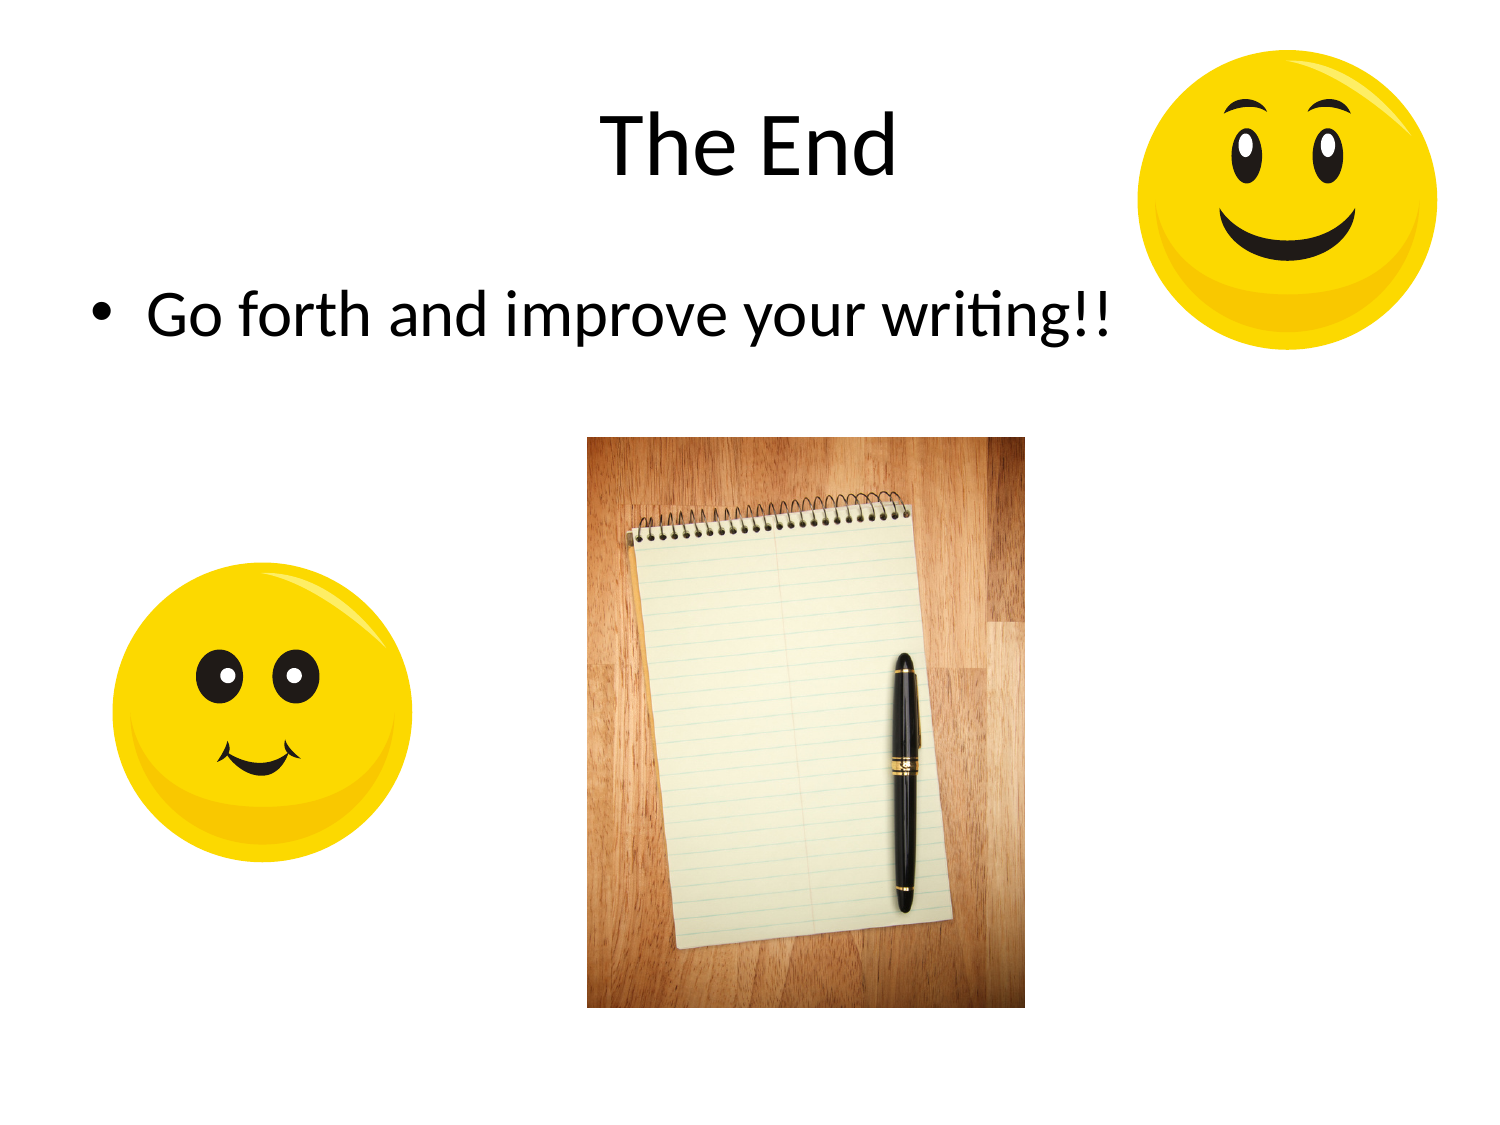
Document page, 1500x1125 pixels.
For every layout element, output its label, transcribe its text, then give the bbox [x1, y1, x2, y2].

list Go forth and improve your writing!! [75, 262, 1425, 1005]
picture [112, 562, 413, 863]
picture [587, 437, 1026, 1008]
title The End [75, 45, 1425, 233]
picture [1137, 49, 1438, 351]
